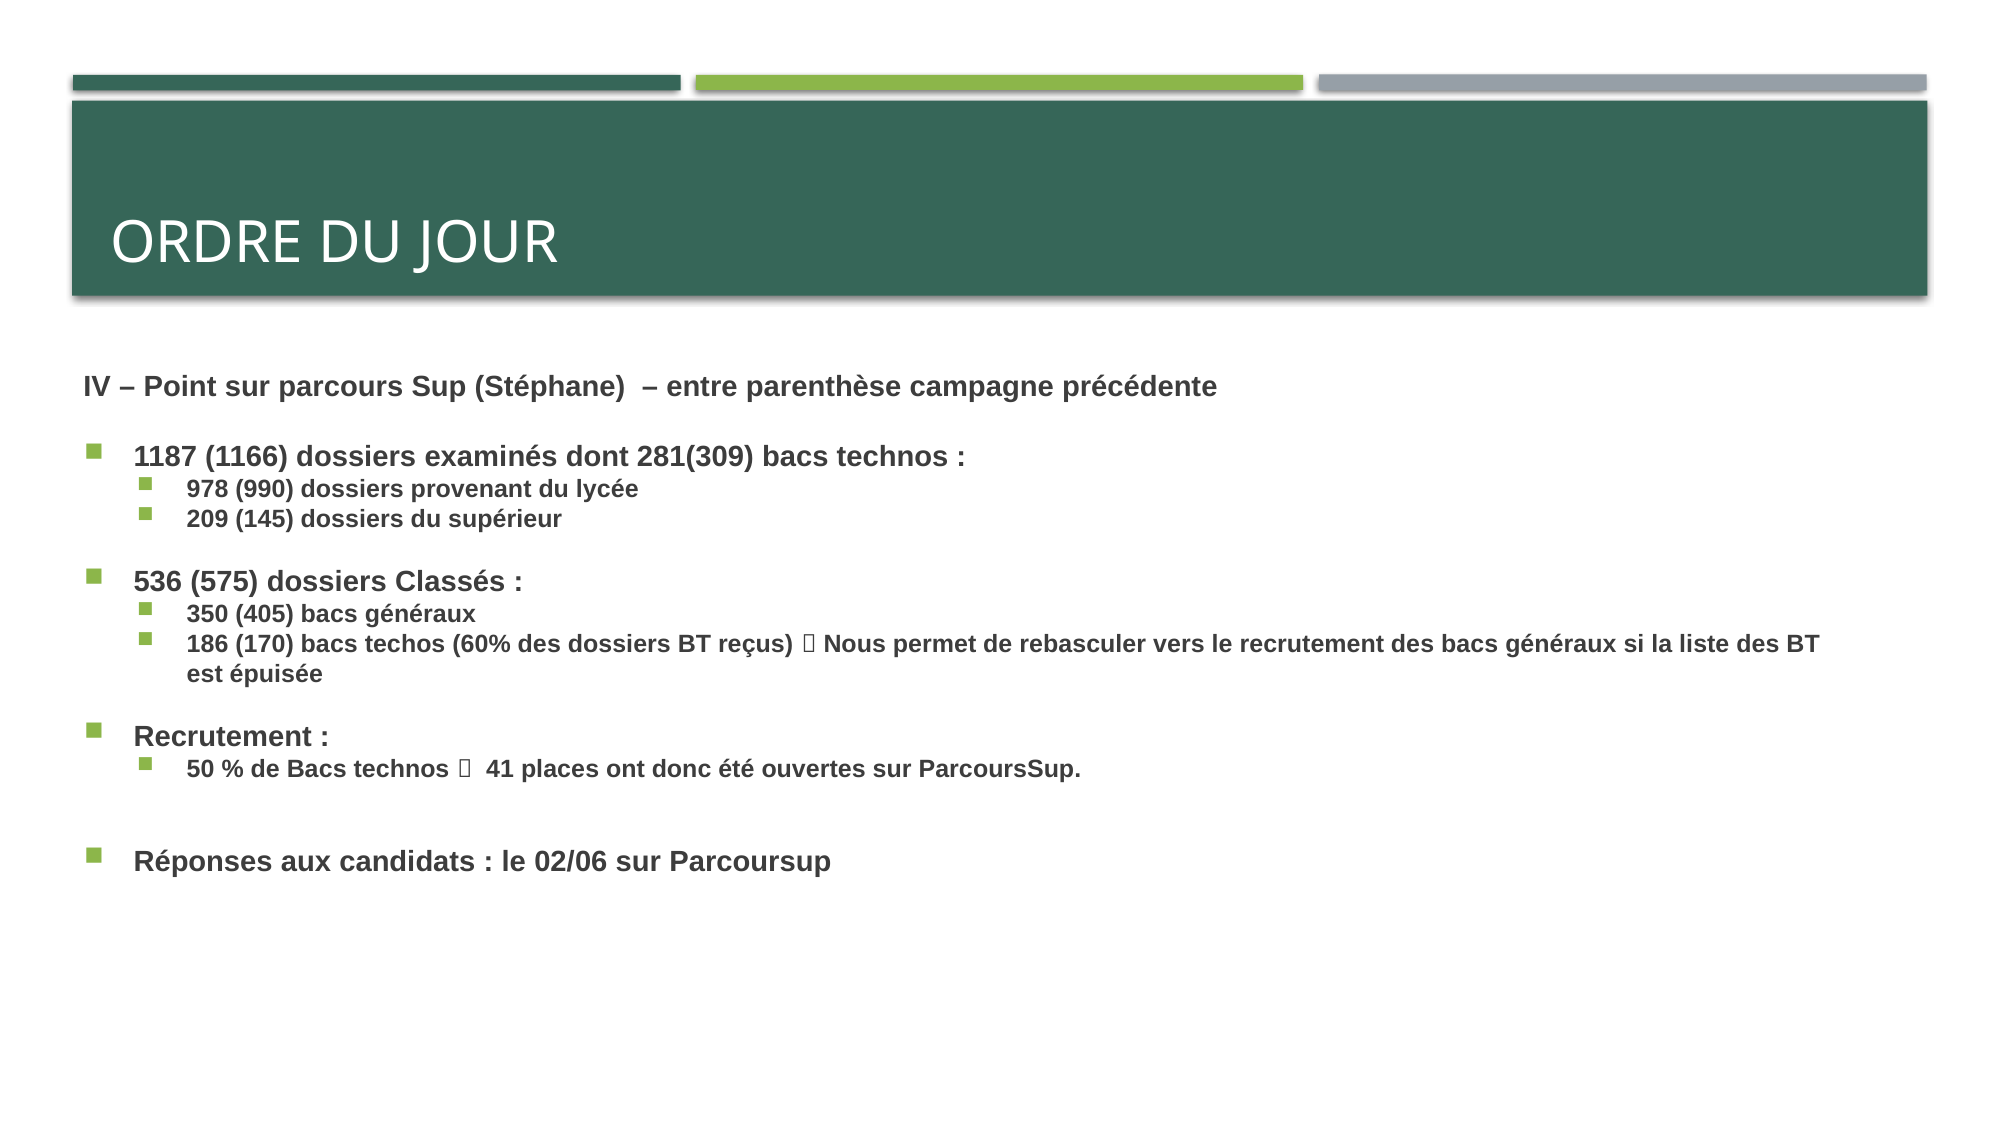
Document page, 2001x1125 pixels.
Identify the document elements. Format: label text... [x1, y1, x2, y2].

text_box ORDRE DU JOUR [95, 115, 1905, 282]
text_box IV – Point sur parcours Sup (Stéphane) – entre parenthèse campagne précédente 1187 (1166) dossiers examinés dont 281(309) bacs technos : 978 (990) dossiers provenant du lycée 209 (145) dossiers du supérieur 536 (575) dossiers Classés : 350 (405) bacs généraux 186 (170) bacs techos (60% des dossiers BT reçus)  Nous permet de rebasculer vers le recrutement des bacs généraux si la liste des BT est épuisée Recrutement : 50 % de Bacs technos  41 places ont donc été ouvertes sur ParcoursSup. Réponses aux candidats : le 02/06 sur Parcoursup [68, 341, 1878, 945]
